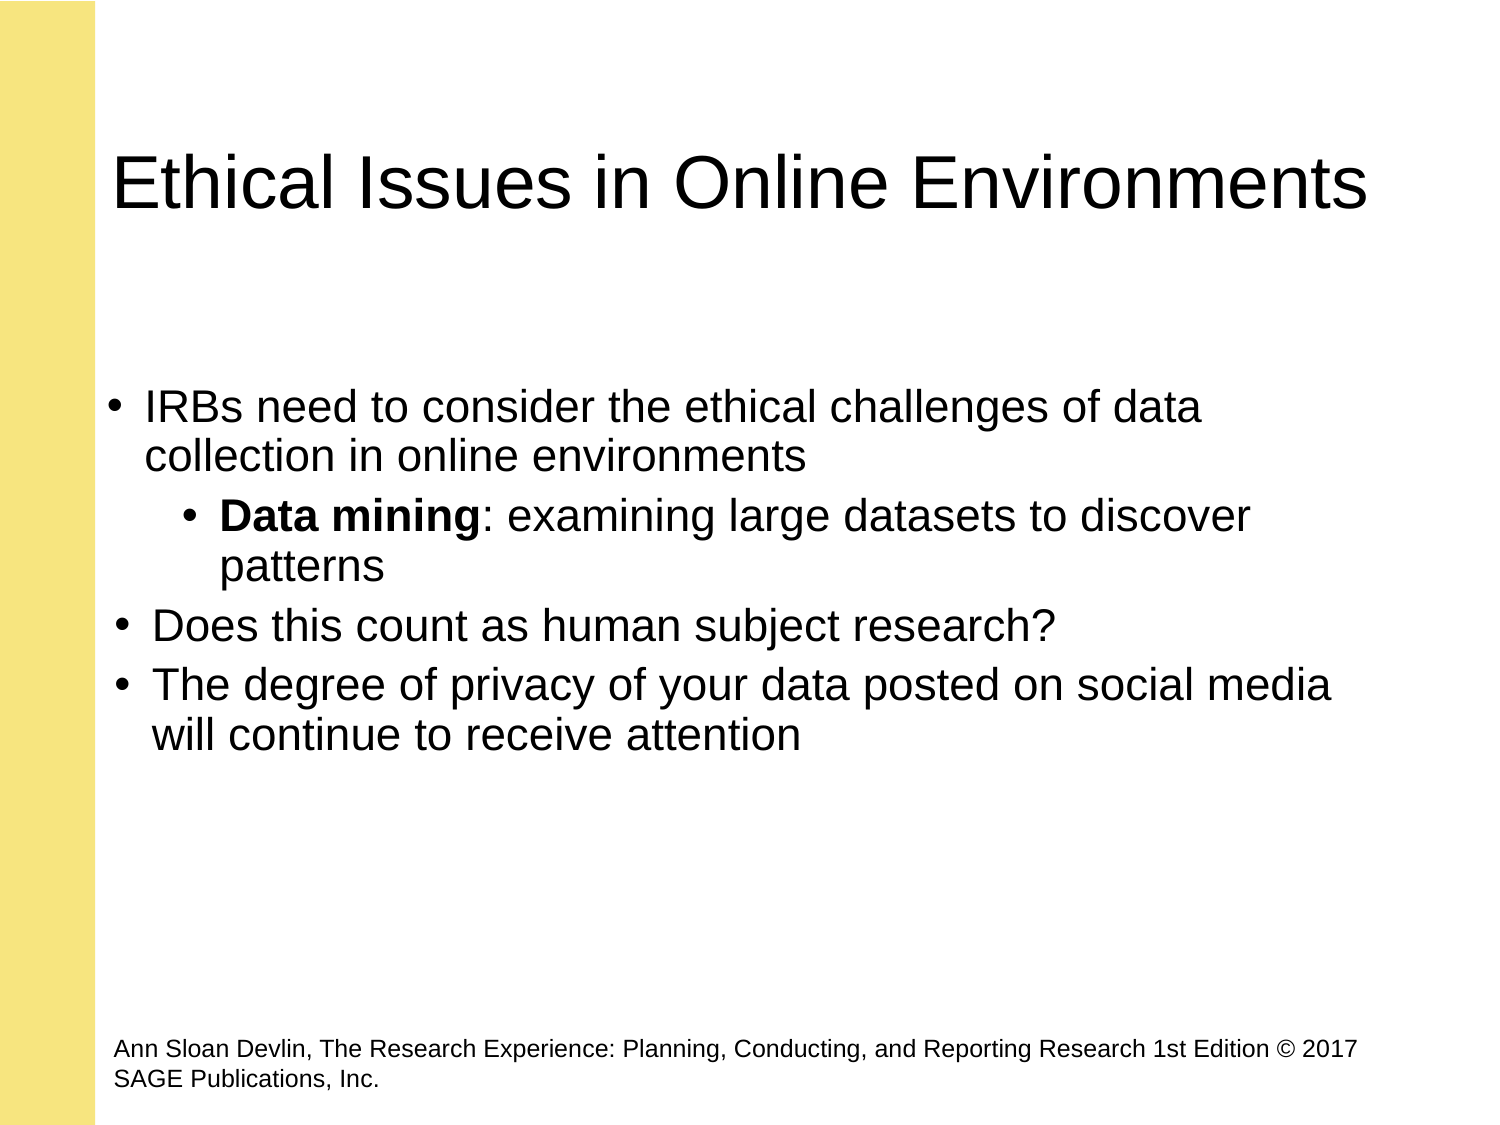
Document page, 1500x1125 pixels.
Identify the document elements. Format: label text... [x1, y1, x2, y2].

list IRBs need to consider the ethical challenges of data collection in online environments Data mining: examining large datasets to discover patterns Does this count as human subject research? The degree of privacy of your data posted on social media will continue to receive attention [91, 375, 1352, 773]
picture [0, 1, 96, 1125]
title Ethical Issues in Online Environments [96, 120, 1394, 248]
